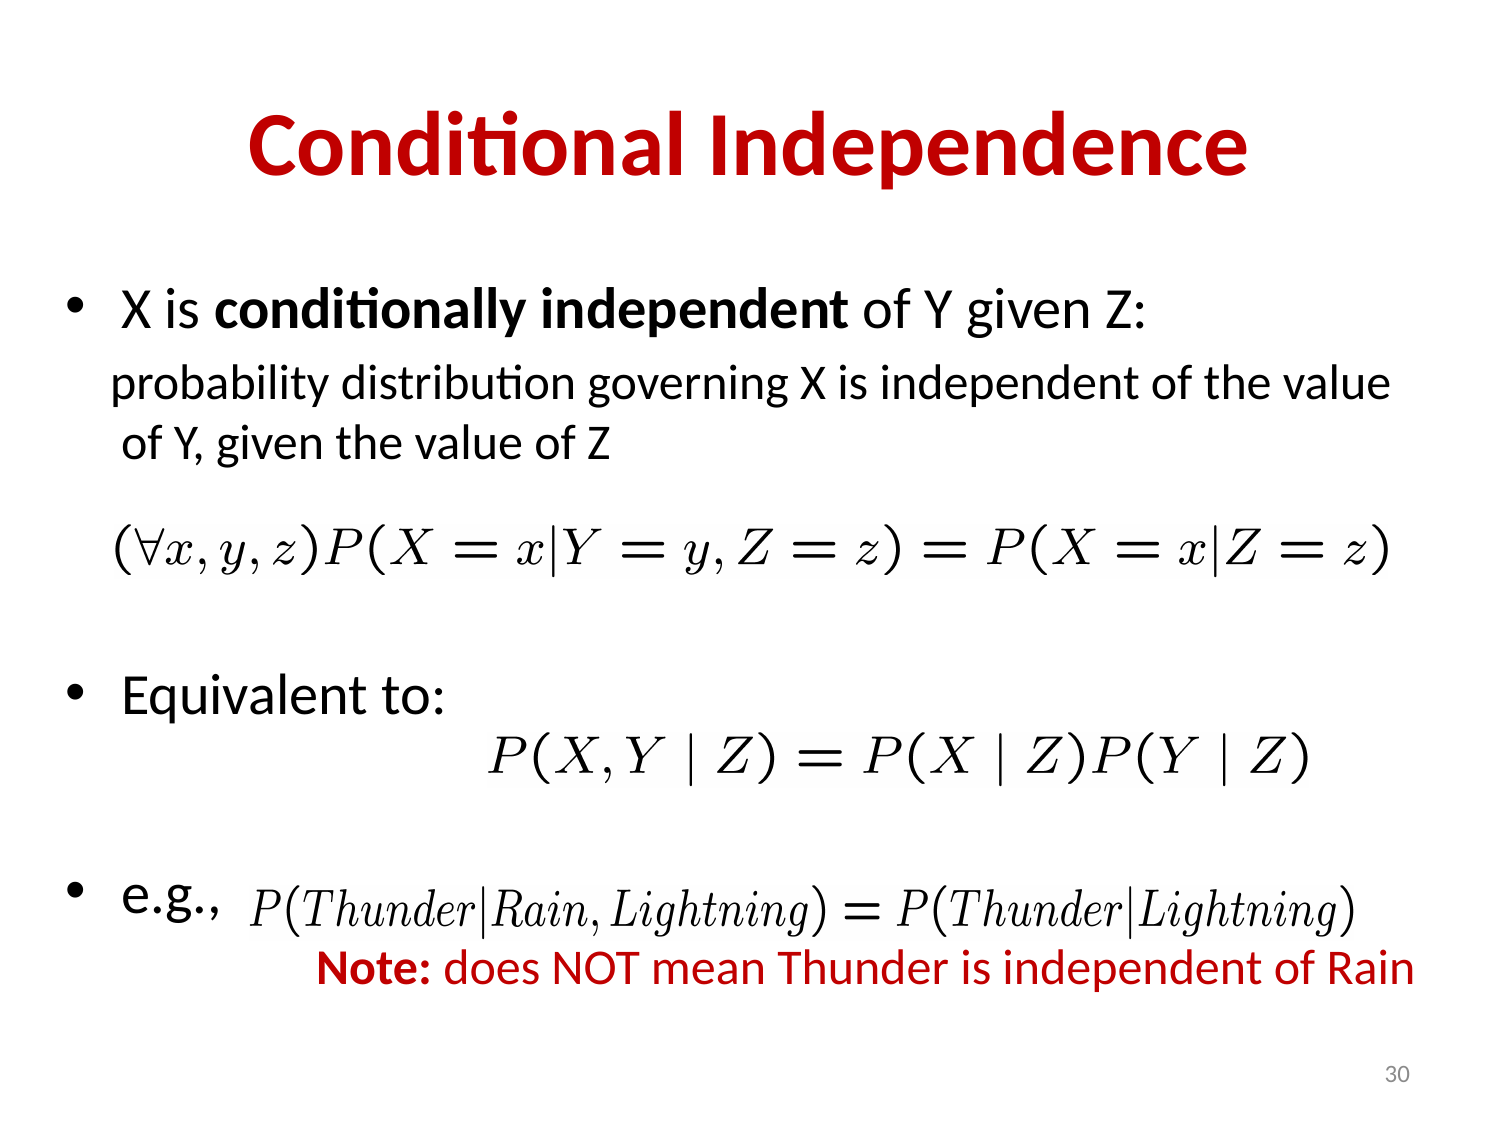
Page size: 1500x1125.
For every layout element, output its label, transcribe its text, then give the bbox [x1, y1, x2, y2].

title Conditional Independence [75, 45, 1425, 233]
picture [114, 524, 1388, 579]
picture [487, 732, 1309, 788]
picture [249, 885, 1354, 942]
text_box X is conditionally independent of Y given Z: probability distribution governing X is independent of the value of Y, given the value of Z Equivalent to: e.g., Note: does NOT mean Thunder is independent of Rain [50, 262, 1450, 1125]
